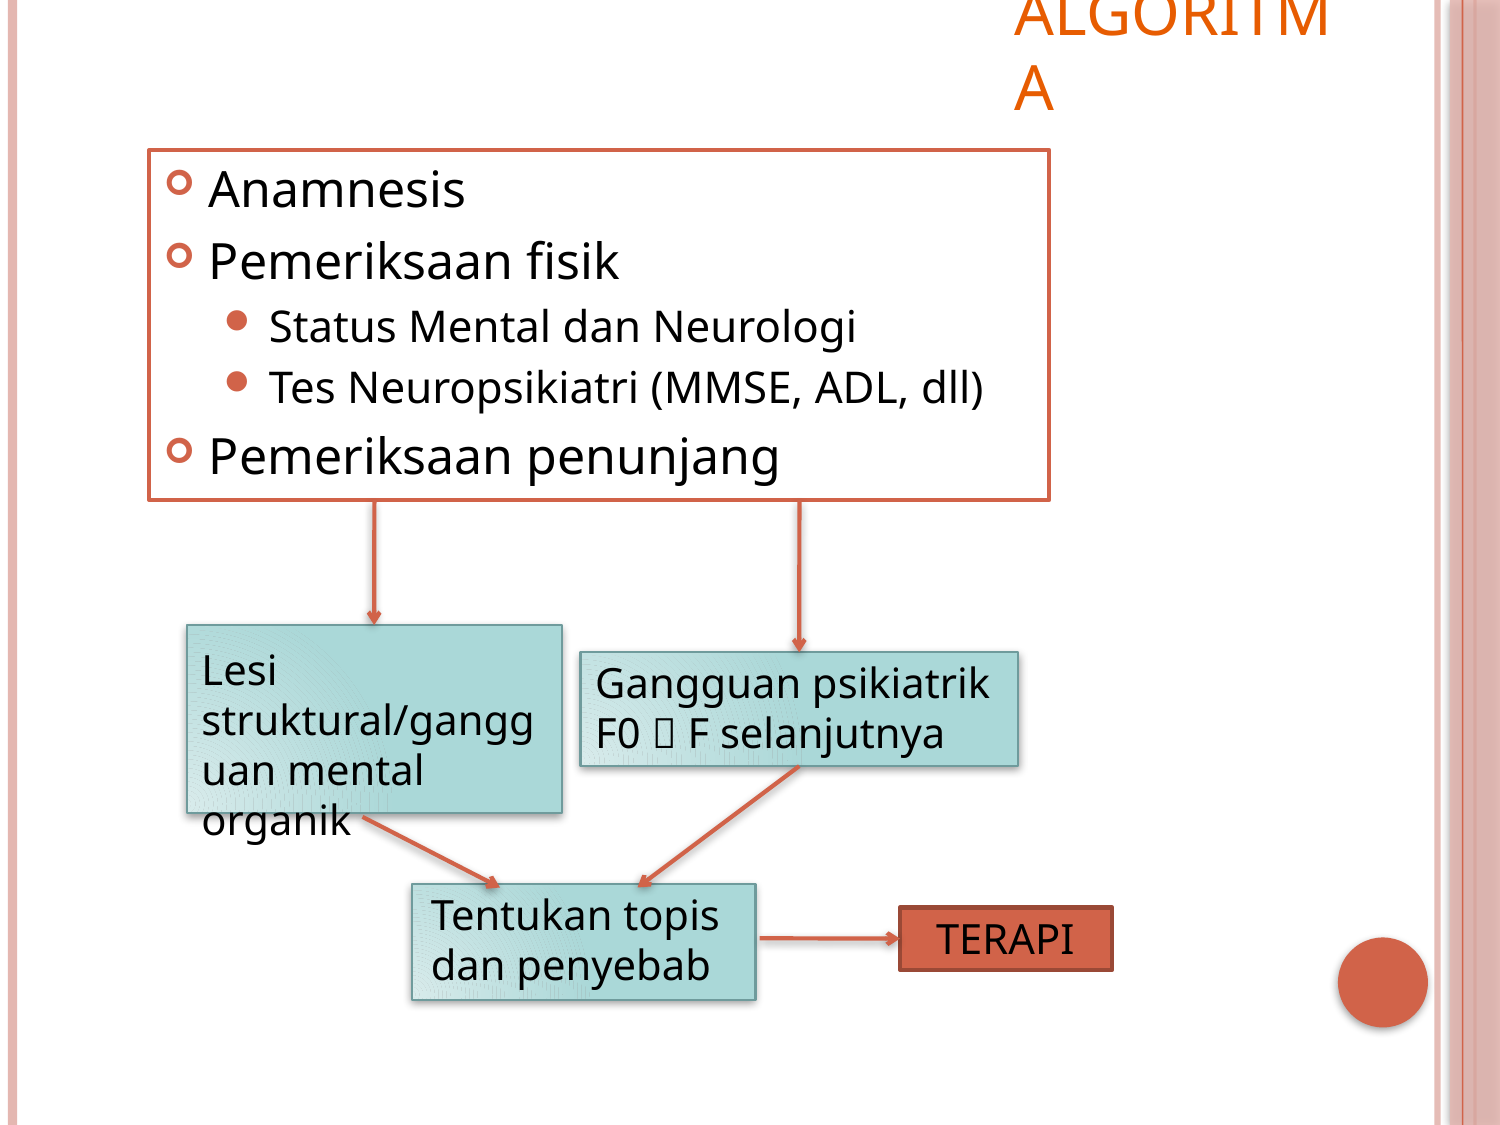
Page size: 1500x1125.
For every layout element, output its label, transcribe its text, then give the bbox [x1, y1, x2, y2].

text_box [759, 905, 1113, 972]
list Anamnesis Pemeriksaan fisik Status Mental dan Neurologi Tes Neuropsikiatri (MMSE, ADL, dll) Pemeriksaan penunjang [147, 148, 1051, 502]
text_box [186, 499, 1019, 814]
title Algoritma [999, 0, 1363, 130]
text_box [361, 765, 800, 1001]
